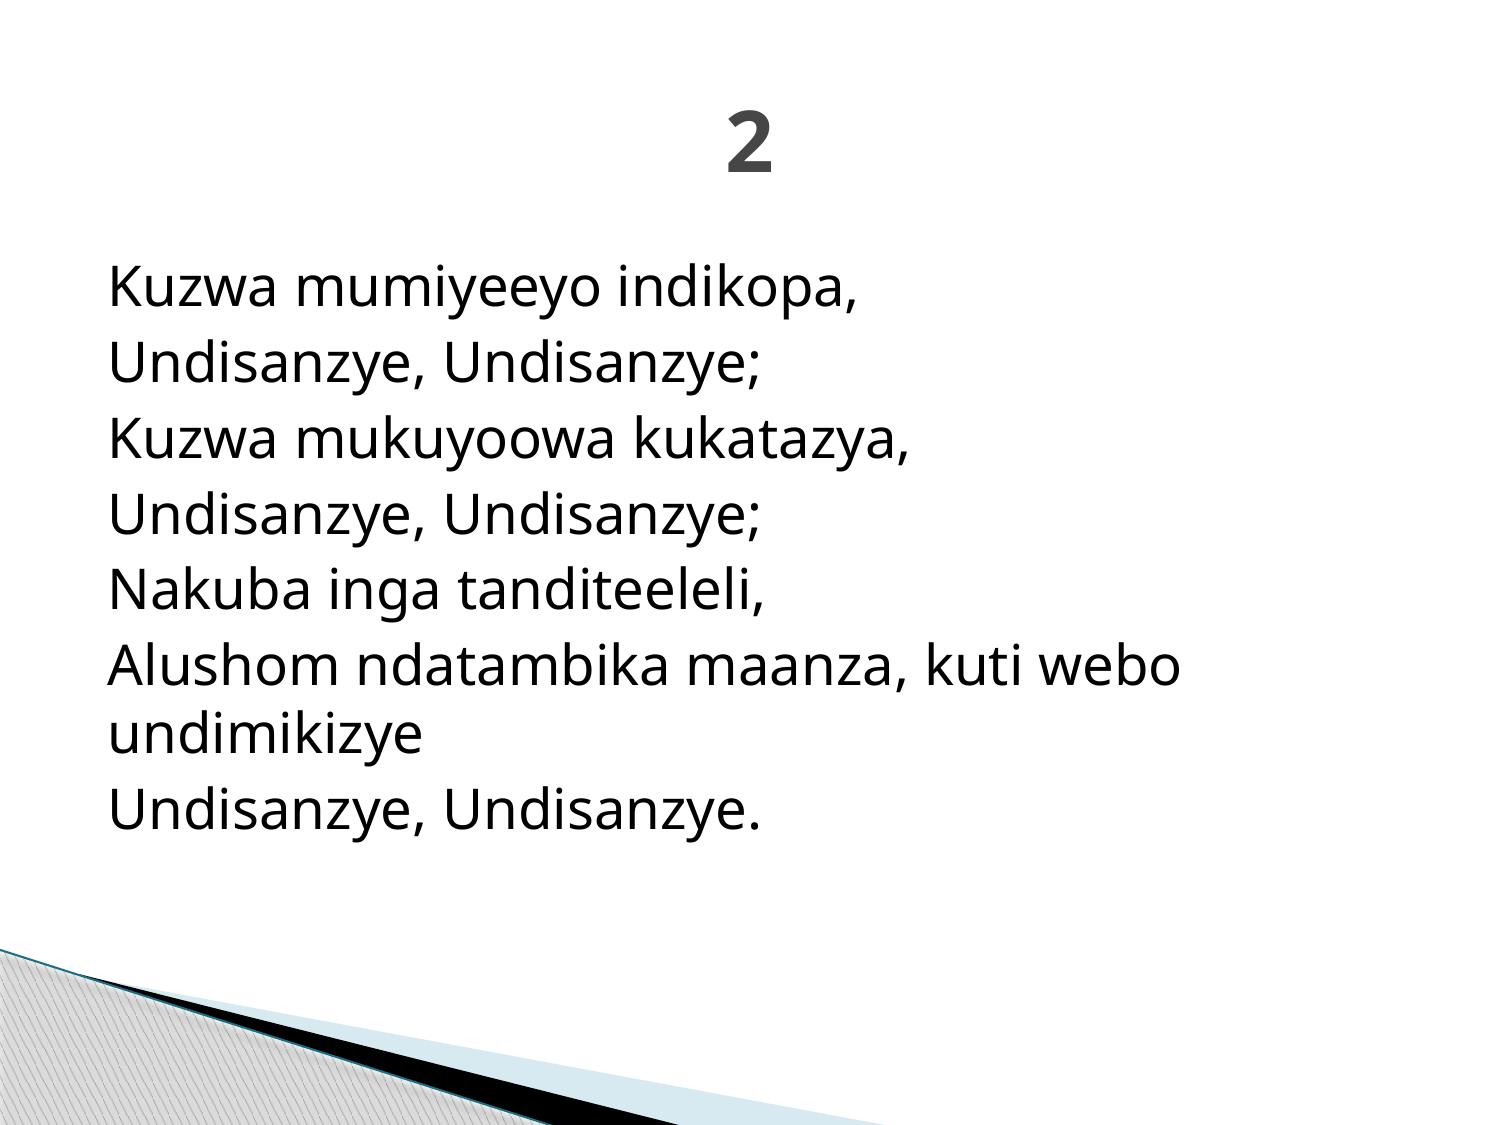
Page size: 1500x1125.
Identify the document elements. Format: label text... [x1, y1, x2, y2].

title 2 [75, 45, 1425, 233]
list Kuzwa mumiyeeyo indikopa, Undisanzye, Undisanzye; Kuzwa mukuyoowa kukatazya, Undisanzye, Undisanzye; Nakuba inga tanditeeleli, Alushom ndatambika maanza, kuti webo undimikizye Undisanzye, Undisanzye. [75, 243, 1425, 986]
